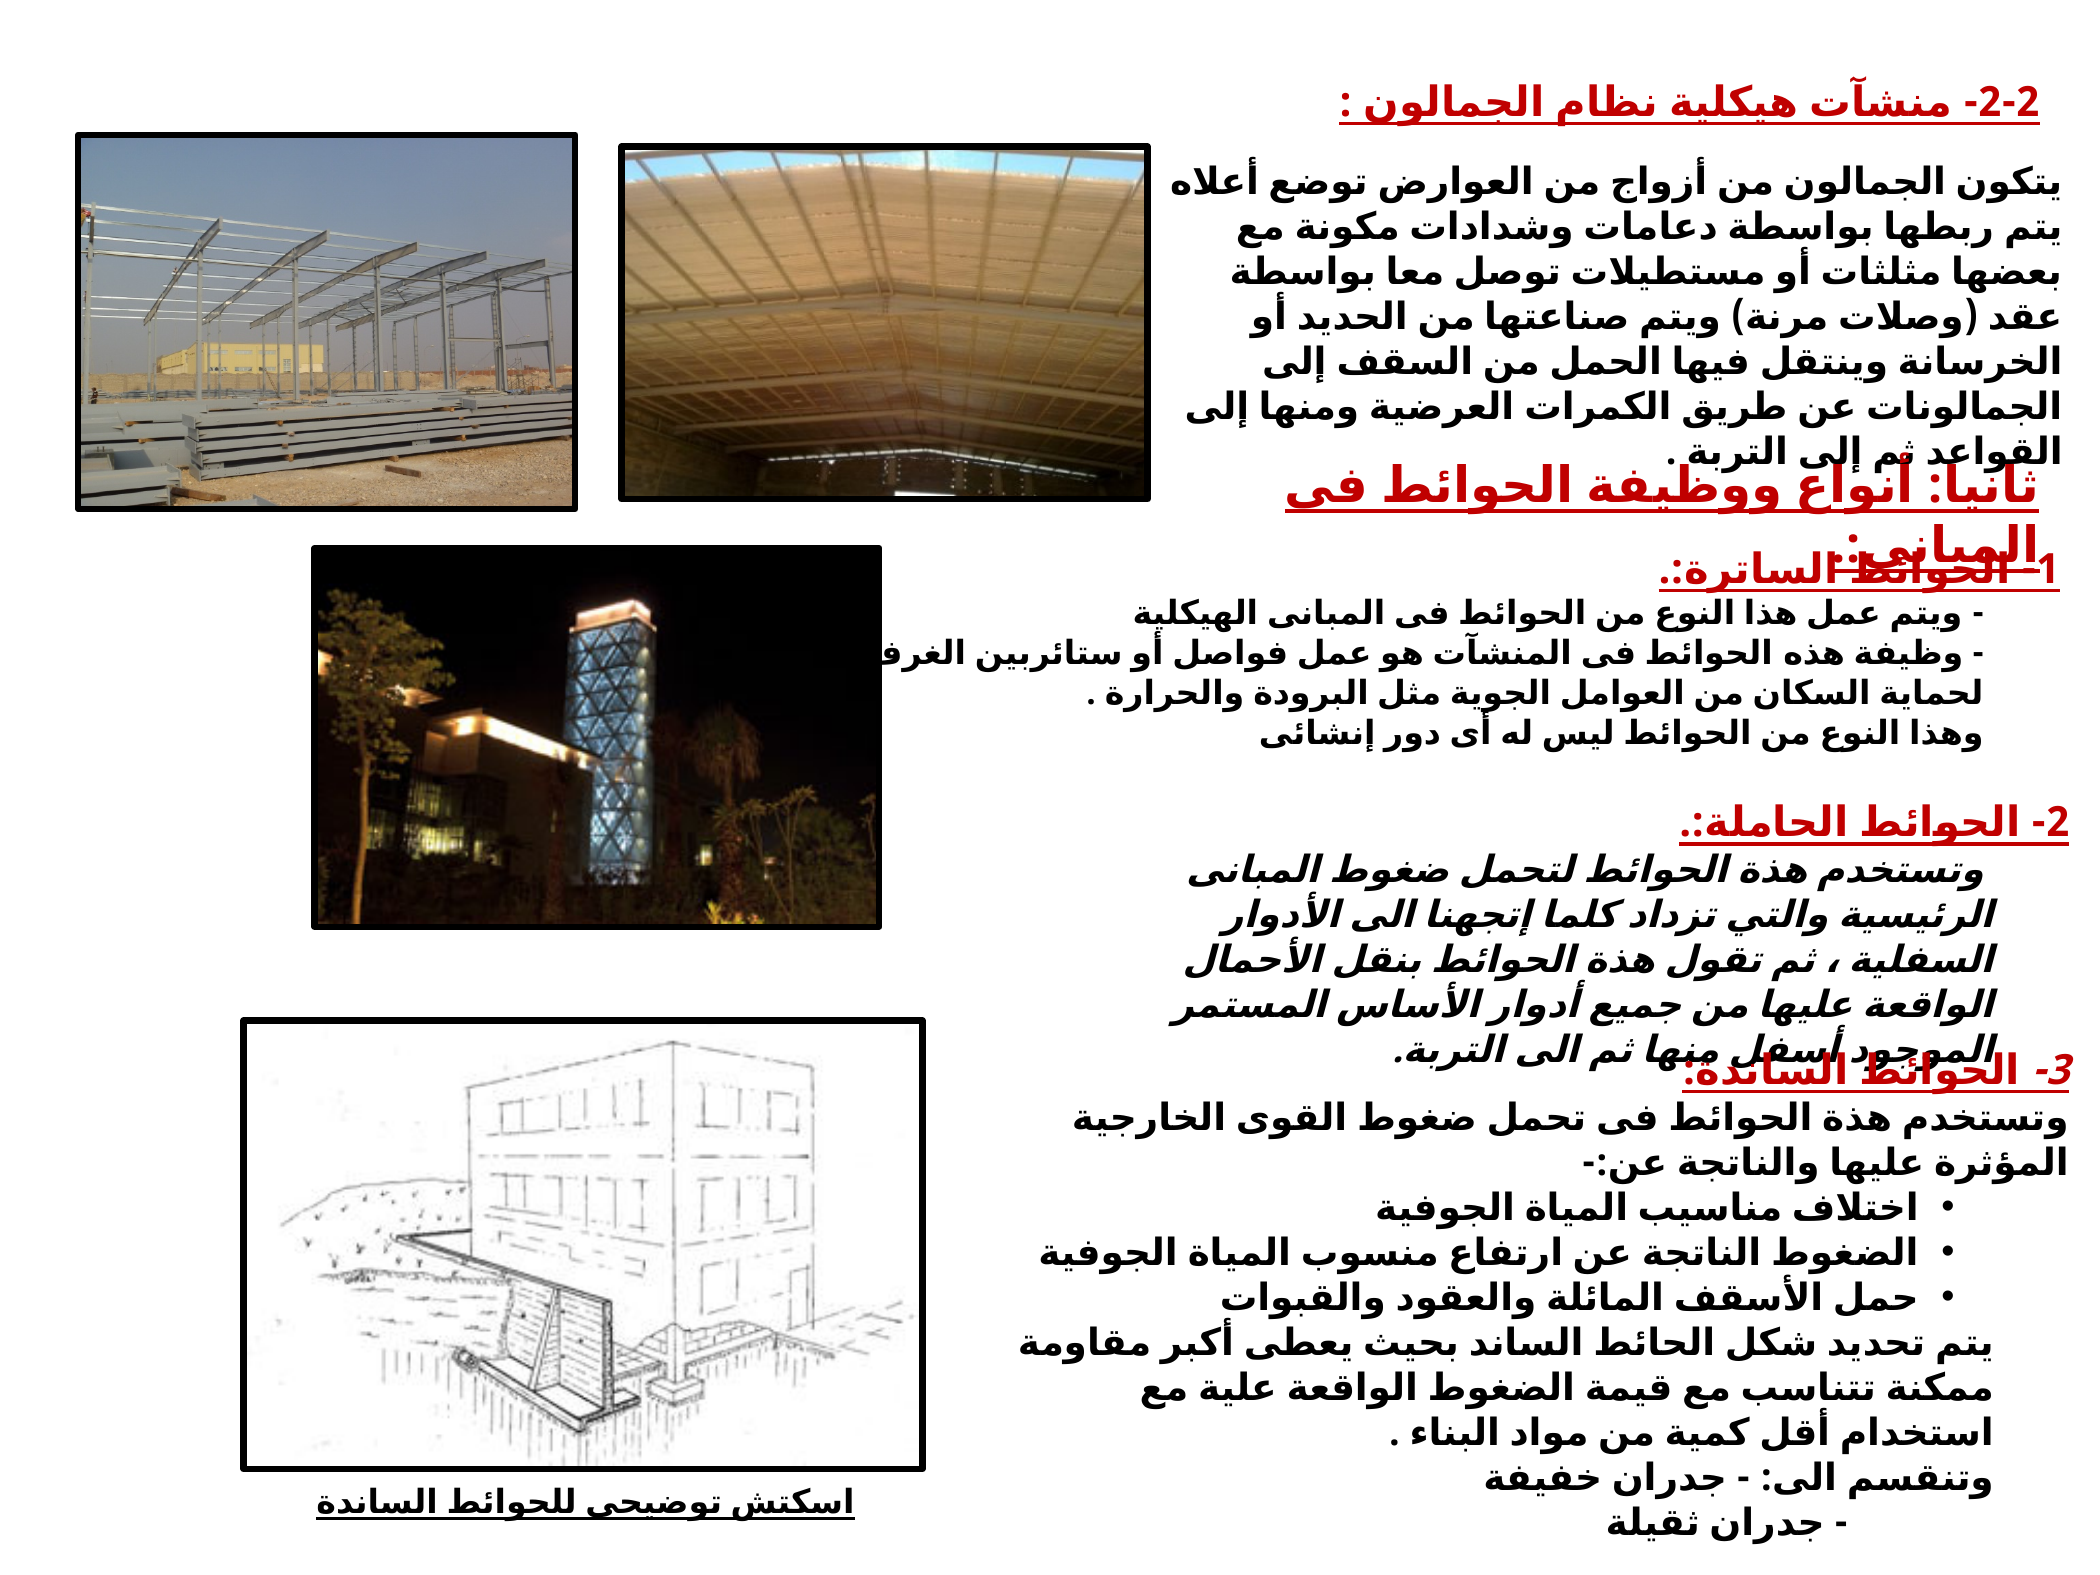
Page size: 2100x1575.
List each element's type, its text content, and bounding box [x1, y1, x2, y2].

text_box ثانيا: أنواع ووظيفة الحوائط فى المبانى:. [1108, 444, 2054, 534]
picture [81, 137, 573, 507]
picture [624, 149, 1145, 497]
picture [317, 551, 877, 924]
text_box 2- الحوائط الحاملة:. وتستخدم هذة الحوائط لتحمل ضغوط المبانى الرئيسية والتي تزداد كلما إتجهنا الى الأدوار السفلية ، ثم تقول هذة الحوائط بنقل الأحمال الواقعة عليها من جميع أدوار الأساس المستمر الموجود أسفل منها ثم الى التربة. [1108, 787, 2100, 1035]
text_box اسكتش توضيحى للحوائط الساندة [301, 1472, 1020, 1528]
text_box يتكون الجمالون من أزواج من العوارض توضع أعلاه يتم ربطها بواسطة دعامات وشدادات مكونة مع بعضها مثلثات أو مستطيلات توصل معا بواسطة عقد (وصلات مرنة) ويتم صناعتها من الحديد أو الخرسانة وينتقل فيها الحمل من السقف إلى الجمالونات عن طريق الكمرات العرضية ومنها إلى القواعد ثم إلى التربة . [1151, 149, 2100, 480]
text_box 2-2- منشآت هيكلية نظام الجمالون : [1238, 66, 2055, 132]
text_box 3- الحوائط الساندة: وتستخدم هذة الحوائط فى تحمل ضغوط القوى الخارجية المؤثرة عليها والناتجة عن:- اختلاف مناسيب المياة الجوفية الضغوط الناتجة عن ارتفاع منسوب المياة الجوفية حمل الأسقف المائلة والعقود والقبوات يتم تحديد شكل الحائط الساند بحيث يعطى أكبر مقاومة ممكنة تتناسب مع قيمة الضغوط الواقعة علية مع استخدام أقل كمية من مواد البناء . وتنقسم الى: - جدران خفيفة - جدران ثقيلة [990, 1035, 2100, 1551]
text_box 1- الحوائط الساترة:. - ويتم عمل هذا النوع من الحوائط فى المبانى الهيكلية - وظيفة هذه الحوائط فى المنشآت هو عمل فواصل أو ستائربين الغرف لحماية السكان من العوامل الجوية مثل البرودة والحرارة . وهذا النوع من الحوائط ليس له أى دور إنشائى [849, 534, 2100, 864]
picture [246, 1023, 920, 1467]
